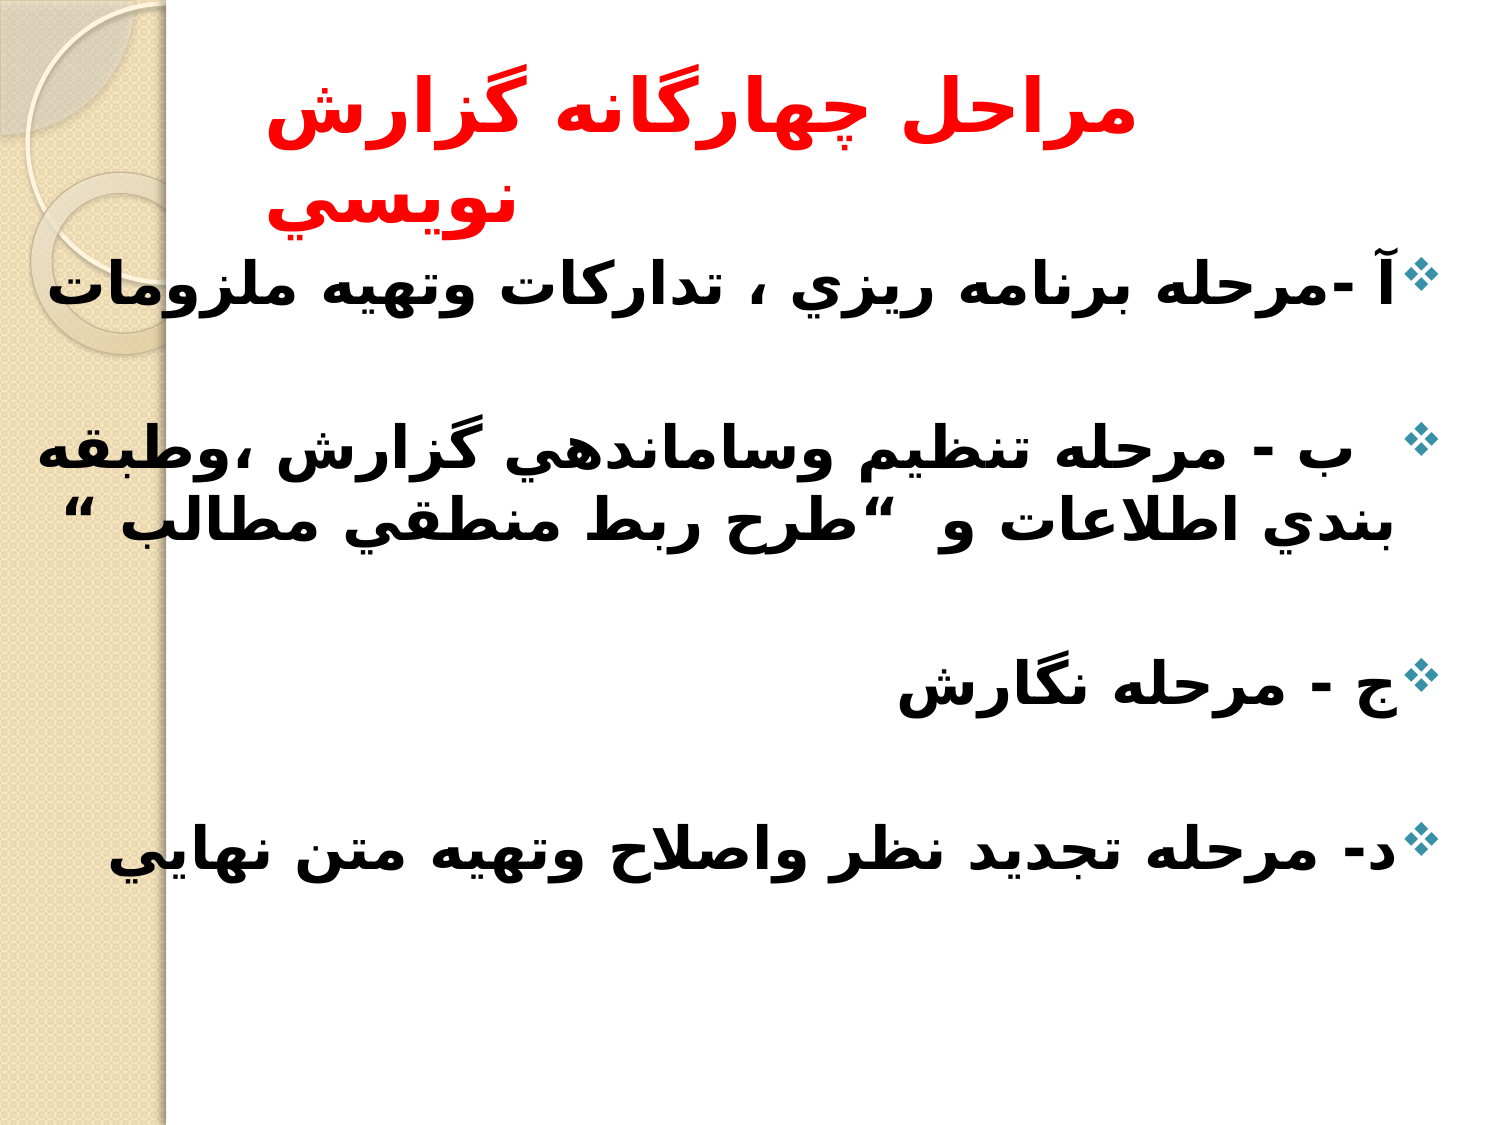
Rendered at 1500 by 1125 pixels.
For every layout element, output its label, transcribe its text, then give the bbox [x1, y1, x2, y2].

title مراحل چهارگانه گزارش نويسي [249, 62, 1313, 232]
list آ -مرحله برنامه ريزي ، تداركات وتهيه ملزومات ب - مرحله تنظيم وساماندهي گزارش ،وطبقه بندي اطلاعات و “طرح ربط منطقي مطالب “ ج - مرحله نگارش د- مرحله تجديد نظر واصلاح وتهيه متن نهايي [0, 237, 1466, 1025]
